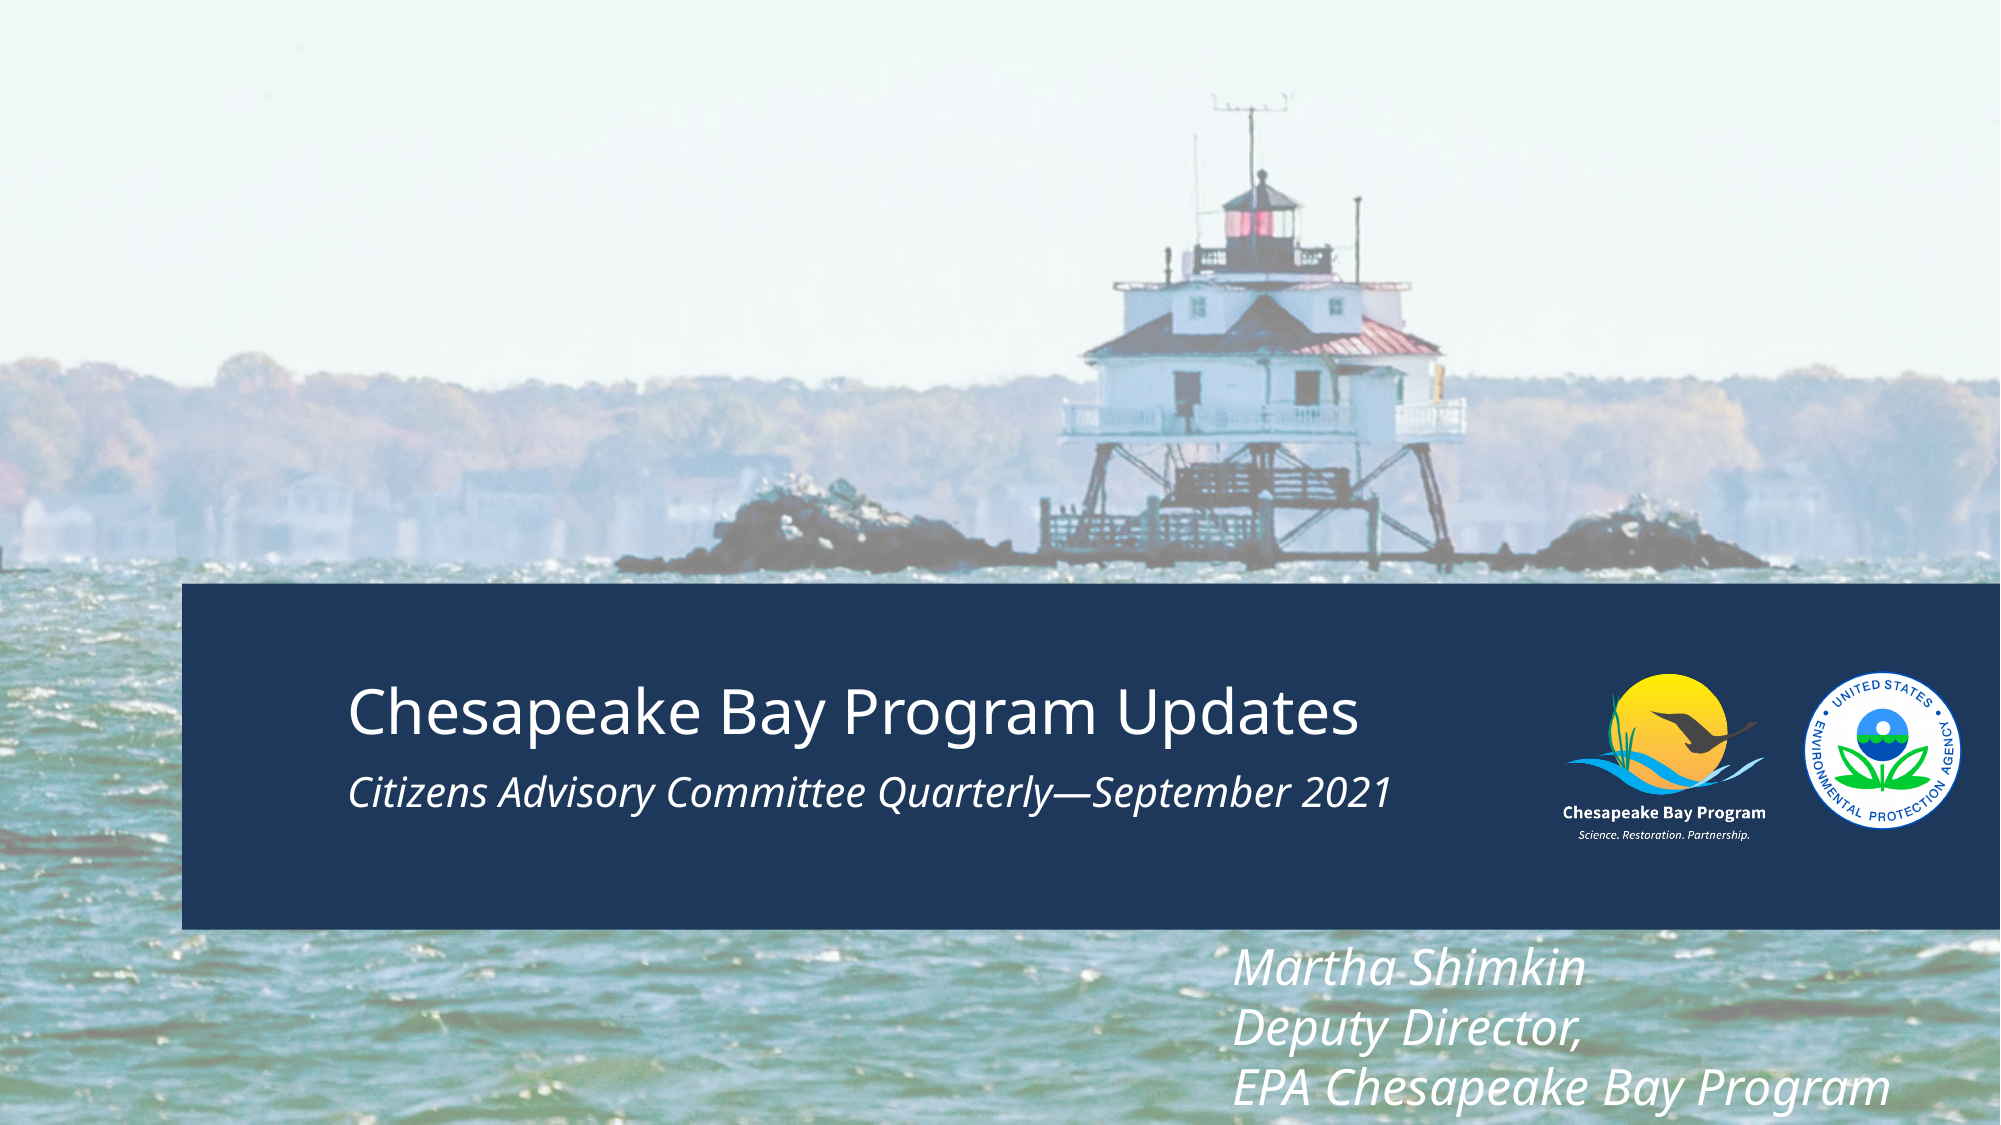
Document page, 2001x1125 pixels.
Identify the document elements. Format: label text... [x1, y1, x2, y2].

title Chesapeake Bay Program Updates Citizens Advisory Committee Quarterly—September 2021 [182, 583, 2000, 930]
text_box Martha Shimkin Deputy Director, EPA Chesapeake Bay Program [1217, 928, 1908, 1123]
picture [1562, 671, 1766, 842]
picture [1803, 671, 1962, 830]
